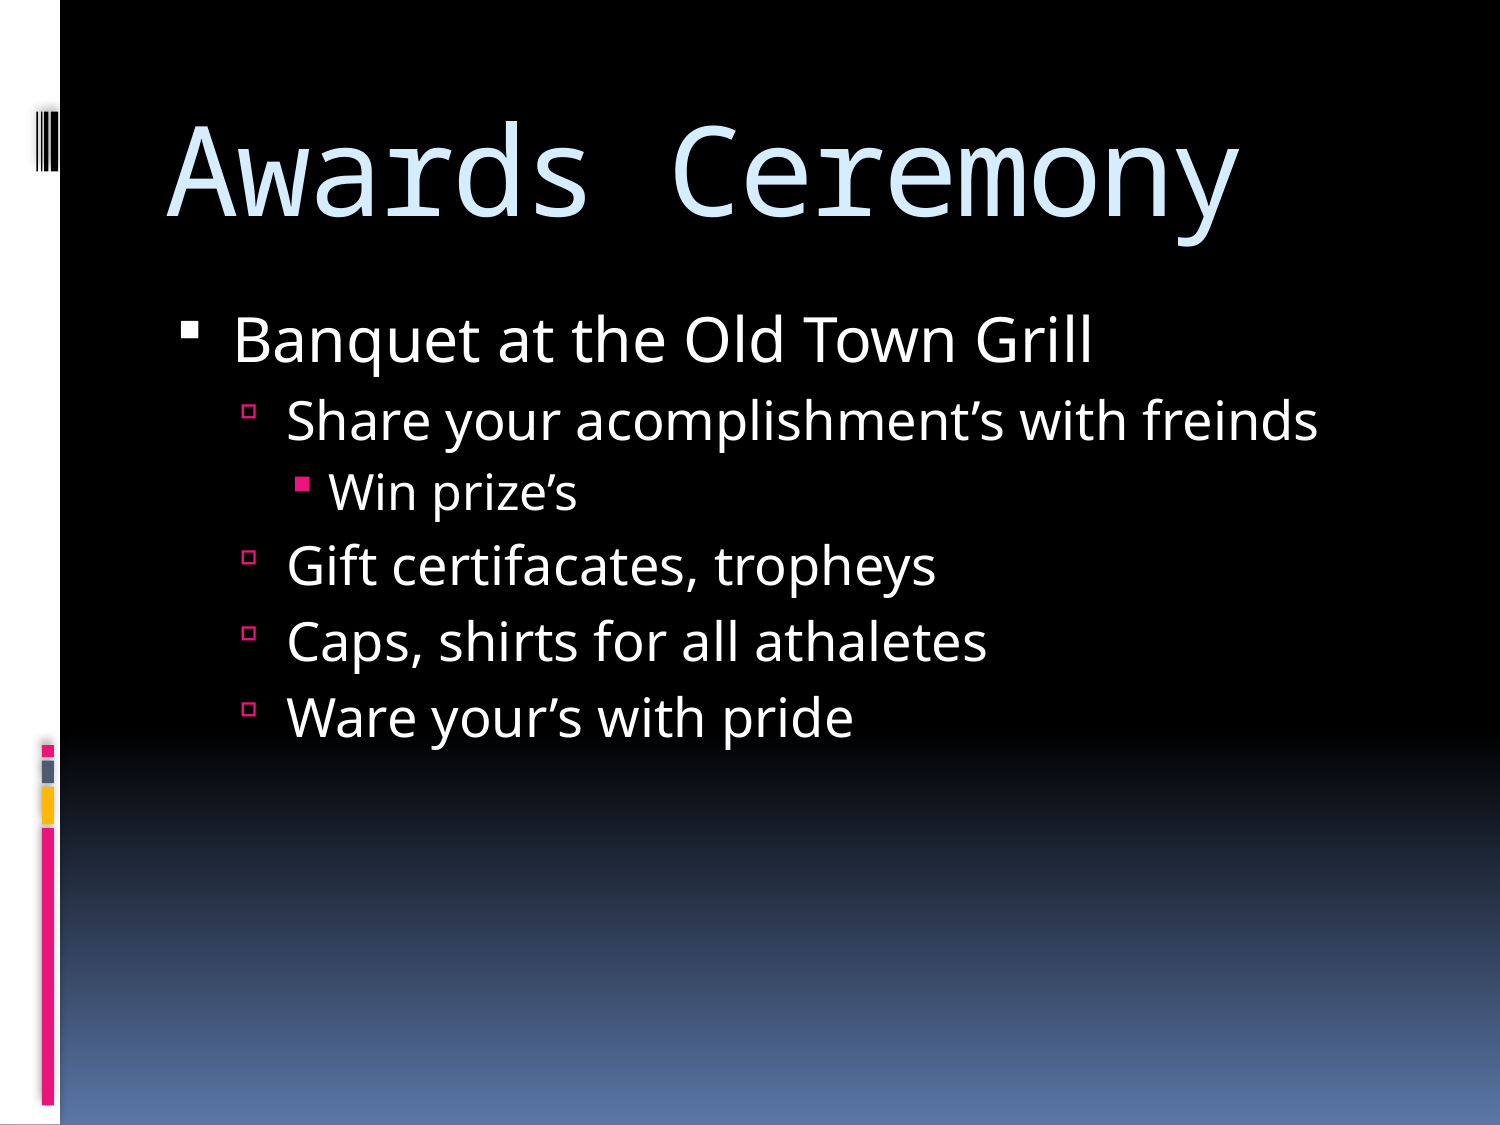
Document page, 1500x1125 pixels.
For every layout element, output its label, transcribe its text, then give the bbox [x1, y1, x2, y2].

list Banquet at the Old Town Grill Share your acomplishment’s with freinds Win prize’s Gift certifacates, tropheys Caps, shirts for all athaletes Ware your’s with pride [150, 292, 1425, 1043]
title Awards Ceremony [150, 84, 1425, 235]
